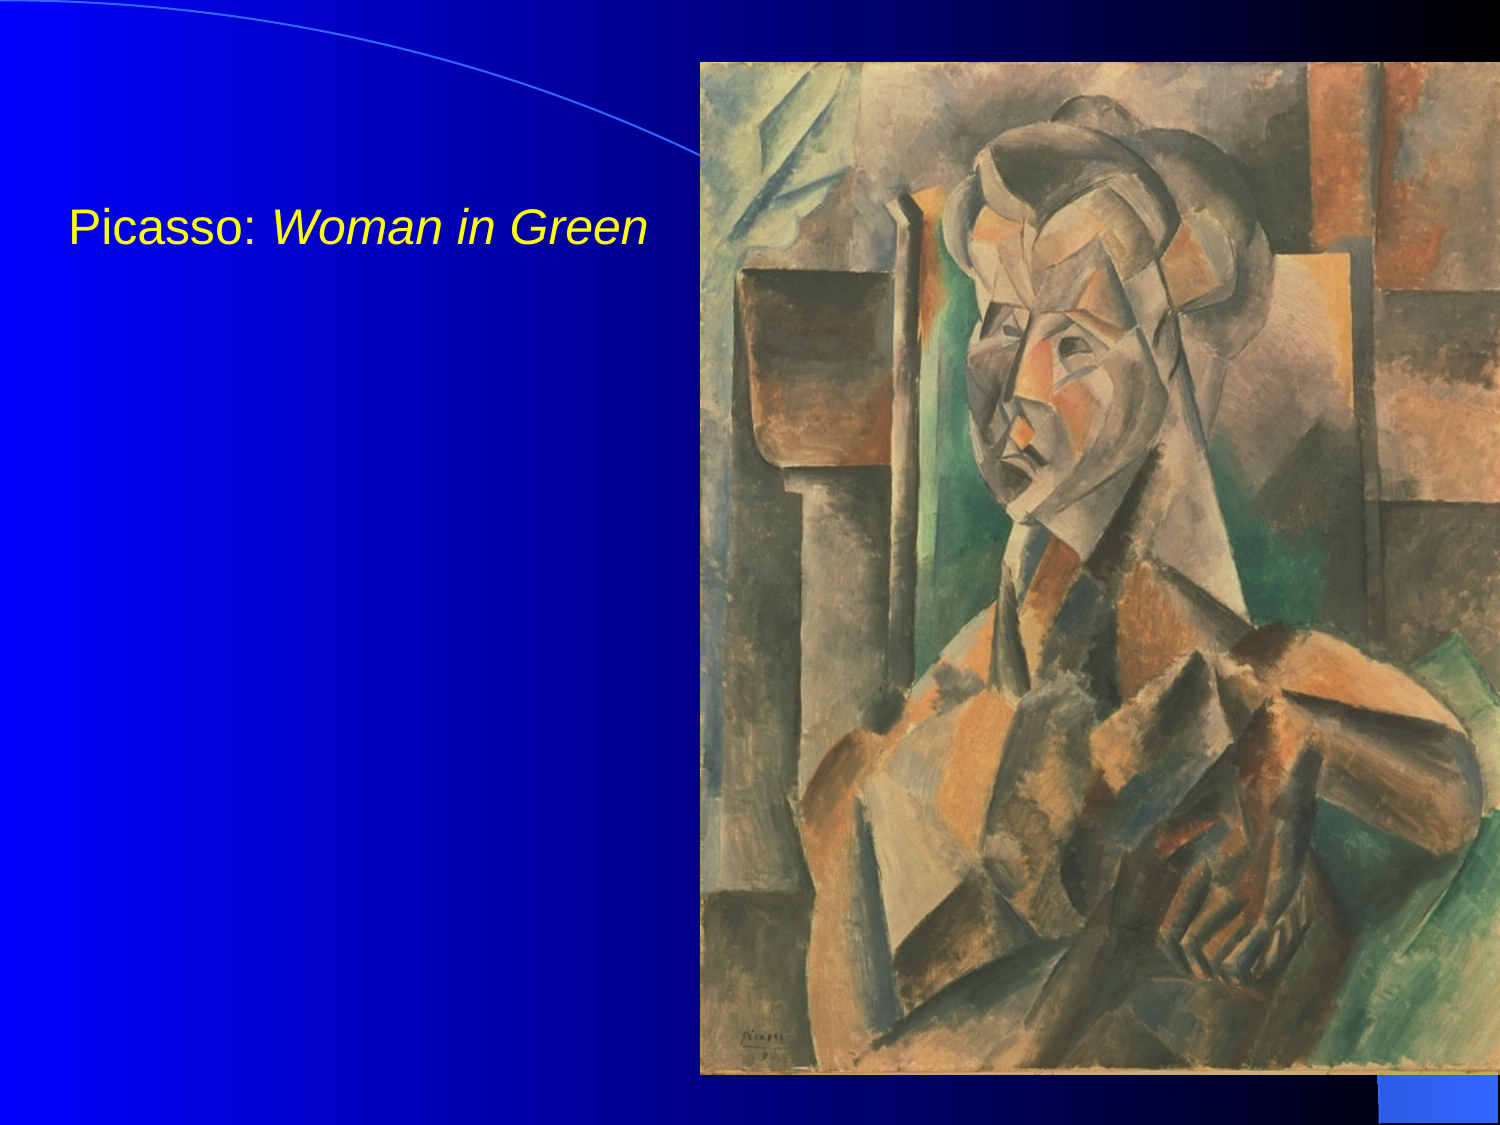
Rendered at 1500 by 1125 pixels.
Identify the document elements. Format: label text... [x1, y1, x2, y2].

picture [700, 62, 1500, 1076]
text_box Picasso: Woman in Green [53, 187, 664, 263]
